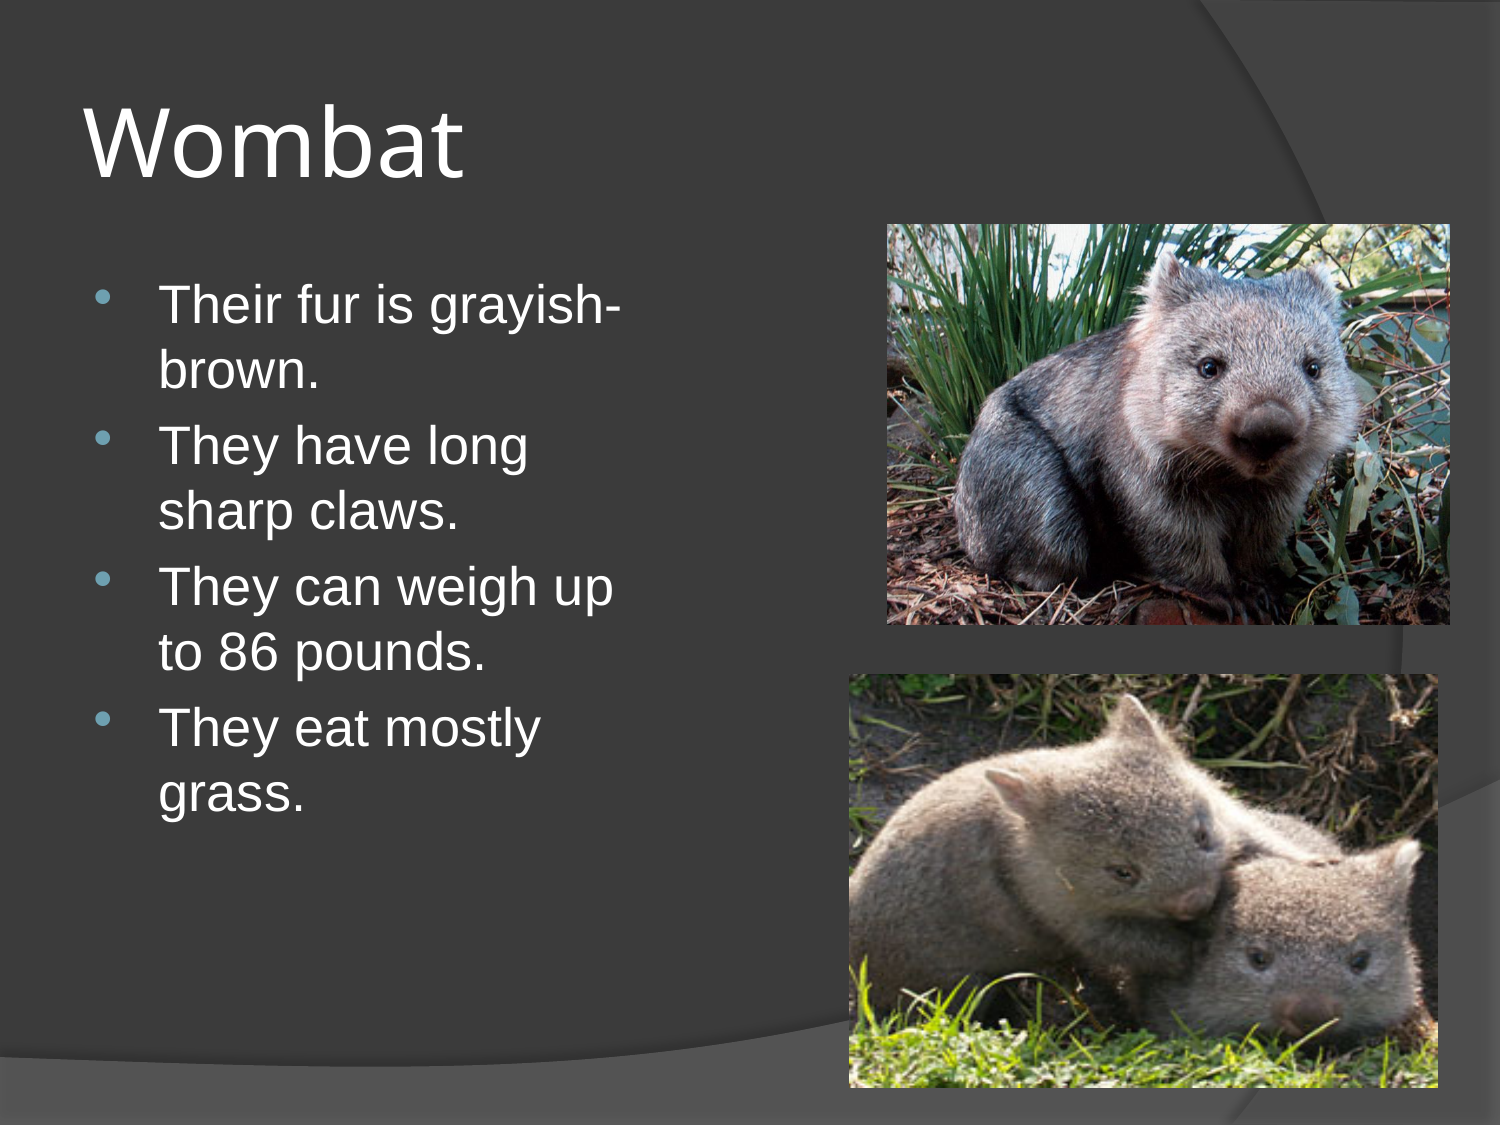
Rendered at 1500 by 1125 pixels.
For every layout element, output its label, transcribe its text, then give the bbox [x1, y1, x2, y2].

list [887, 224, 1451, 626]
title Wombat [75, 45, 1300, 233]
picture [849, 674, 1438, 1088]
list Their fur is grayish-brown. They have long sharp claws. They can weigh up to 86 pounds. They eat mostly grass. [75, 262, 675, 1005]
